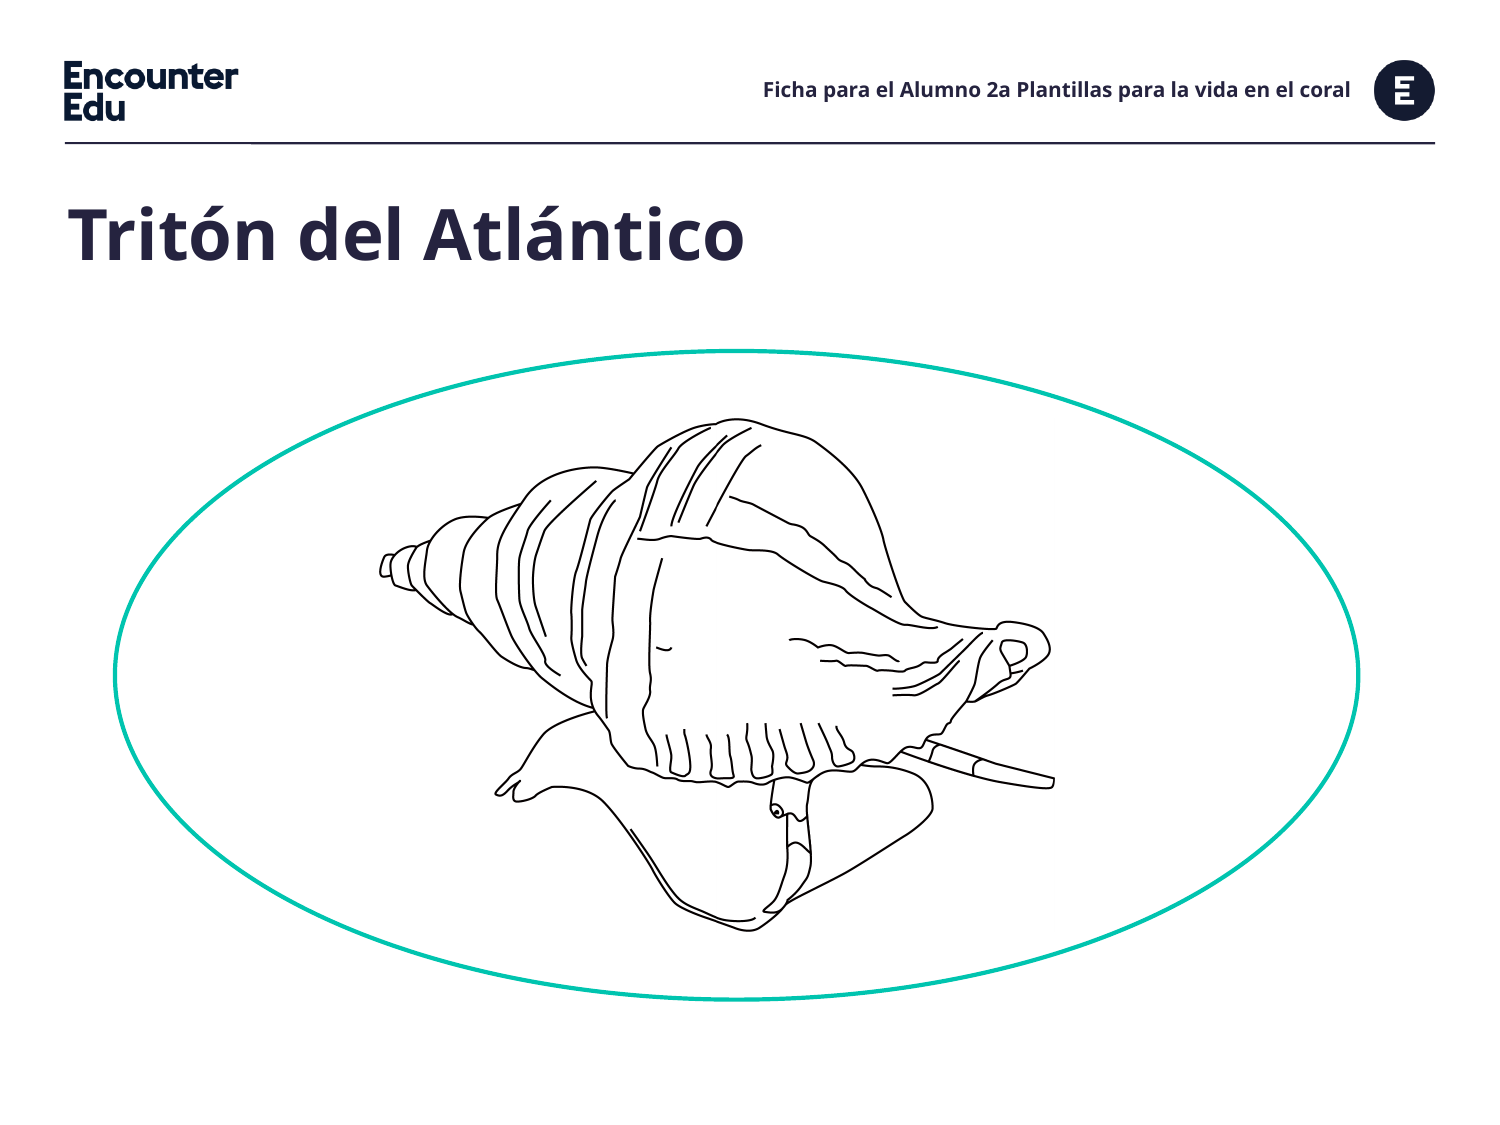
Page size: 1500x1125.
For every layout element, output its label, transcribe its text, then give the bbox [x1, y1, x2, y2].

picture [60, 59, 243, 122]
text_box [114, 366, 1359, 1000]
picture [378, 418, 1055, 932]
list Tritón del Atlántico [59, 191, 929, 394]
title Ficha para el Alumno 2a Plantillas para la vida en el coral [749, 67, 1359, 114]
picture [1372, 58, 1436, 122]
